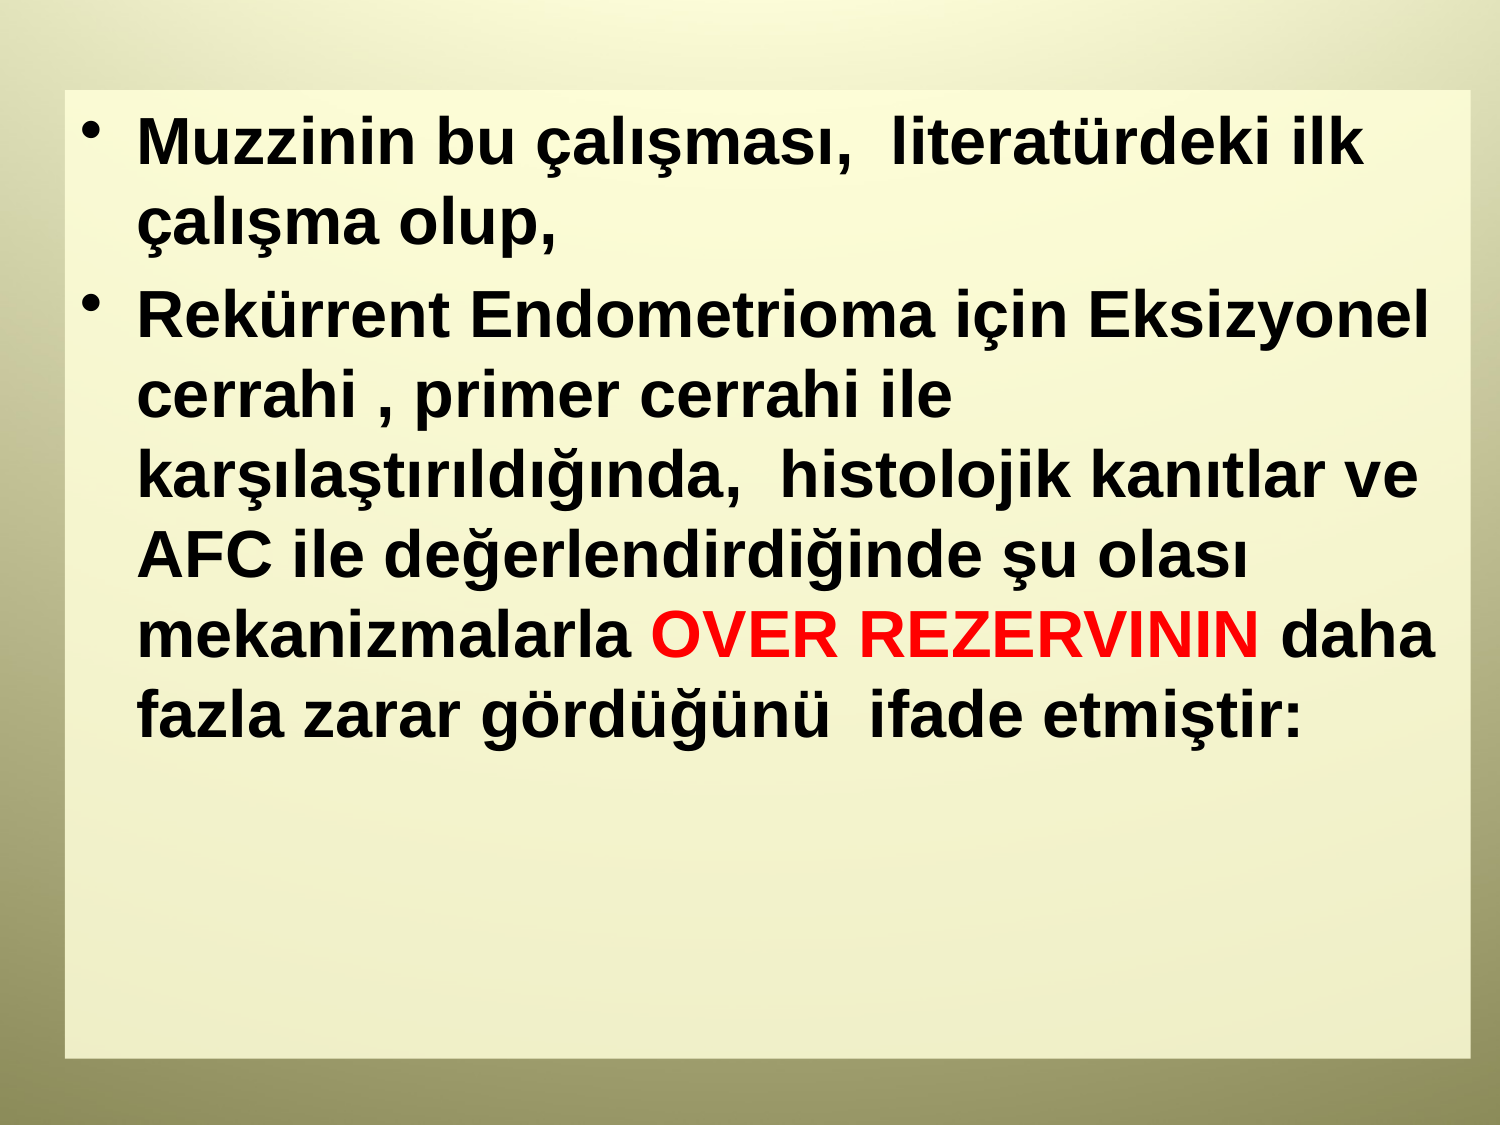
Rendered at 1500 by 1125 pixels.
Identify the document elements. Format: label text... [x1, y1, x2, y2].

picture [0, 0, 1500, 1125]
list Muzzinin bu çalışması, literatürdeki ilk çalışma olup, Rekürrent Endometrioma için Eksizyonel cerrahi , primer cerrahi ile karşılaştırıldığında, histolojik kanıtlar ve AFC ile değerlendirdiğinde şu olası mekanizmalarla OVER REZERVININ daha fazla zarar gördüğünü ifade etmiştir: [64, 90, 1471, 1059]
